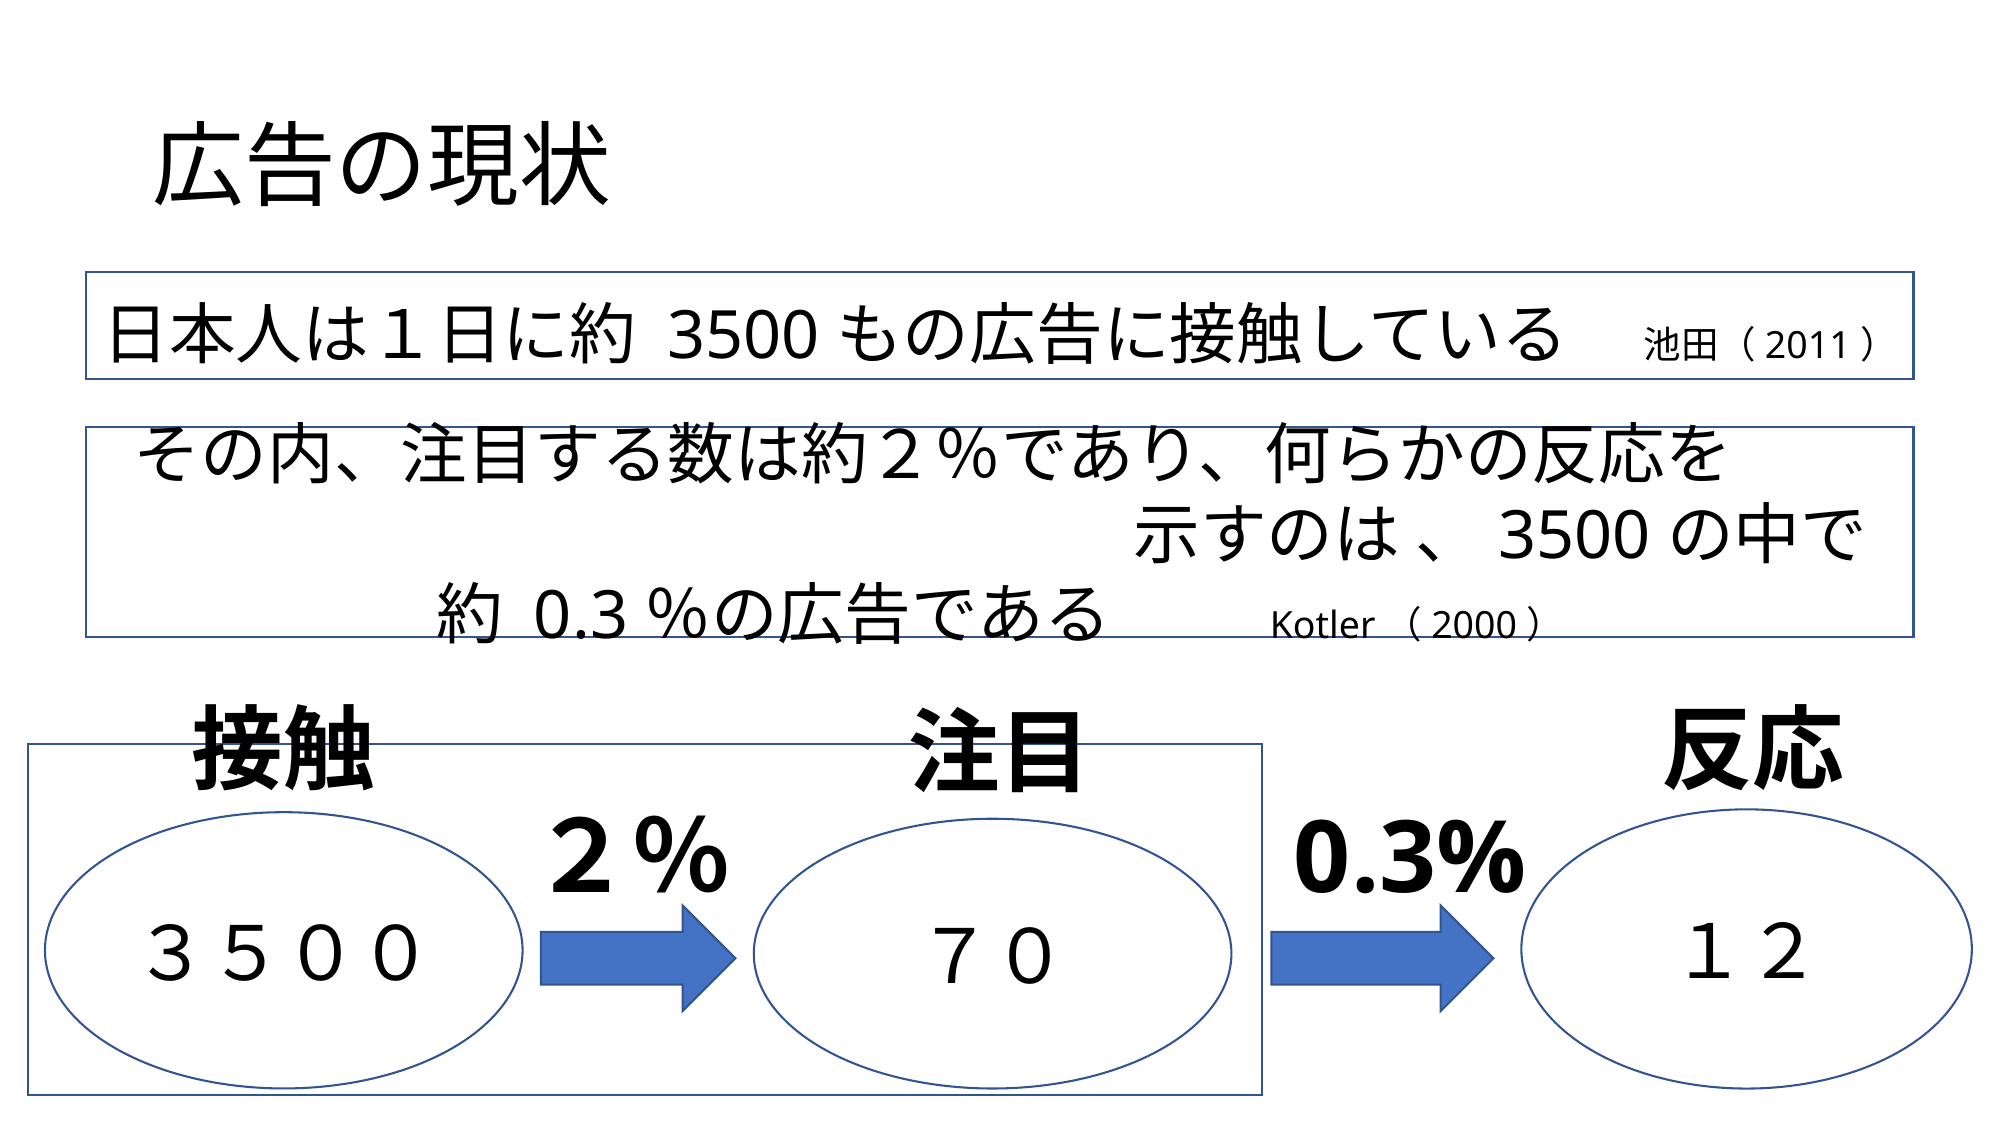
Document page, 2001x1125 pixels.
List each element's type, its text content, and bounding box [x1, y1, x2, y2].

text_box 接触 [177, 683, 391, 808]
text_box ２％ [516, 784, 747, 920]
text_box [27, 743, 1263, 1096]
text_box [539, 920, 737, 1014]
title 広告の現状 [137, 59, 1863, 278]
text_box [1270, 920, 1495, 1014]
text_box 0.3% [1279, 784, 1542, 920]
text_box ３５００ [43, 811, 524, 1090]
text_box ７０ [752, 817, 1233, 1090]
text_box 反応 [1646, 683, 1860, 808]
text_box [85, 271, 1915, 380]
text_box 注目 [893, 685, 1107, 811]
text_box その内、注目する数は約２％であり、何らかの反応を 示すのは 、3500の中で約 0.3％の広告である Kotler（2000） [85, 426, 1915, 638]
text_box 日本人は１日に約 3500もの広告に接触している 池田（2011） [87, 284, 1913, 380]
text_box １２ [1520, 808, 1973, 1090]
